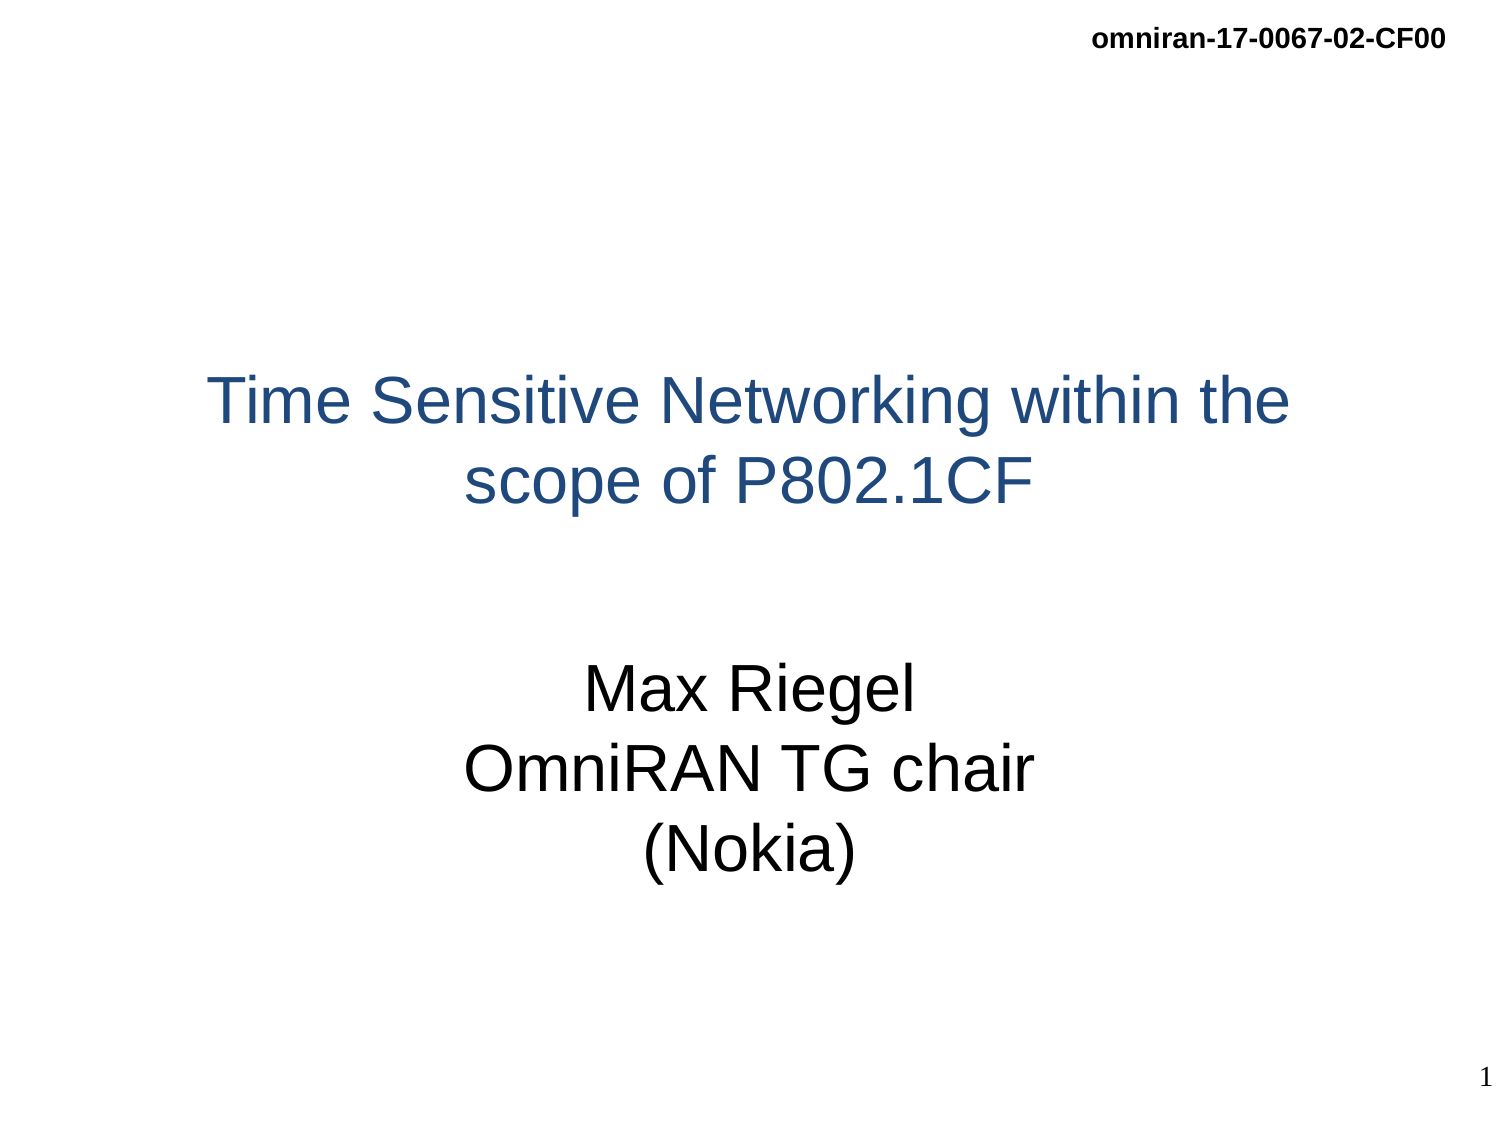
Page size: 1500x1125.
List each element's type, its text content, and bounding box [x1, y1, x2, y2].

subtitle Max Riegel OmniRAN TG chair (Nokia) [225, 637, 1275, 925]
title Time Sensitive Networking within the scope of P802.1CF [112, 349, 1388, 591]
